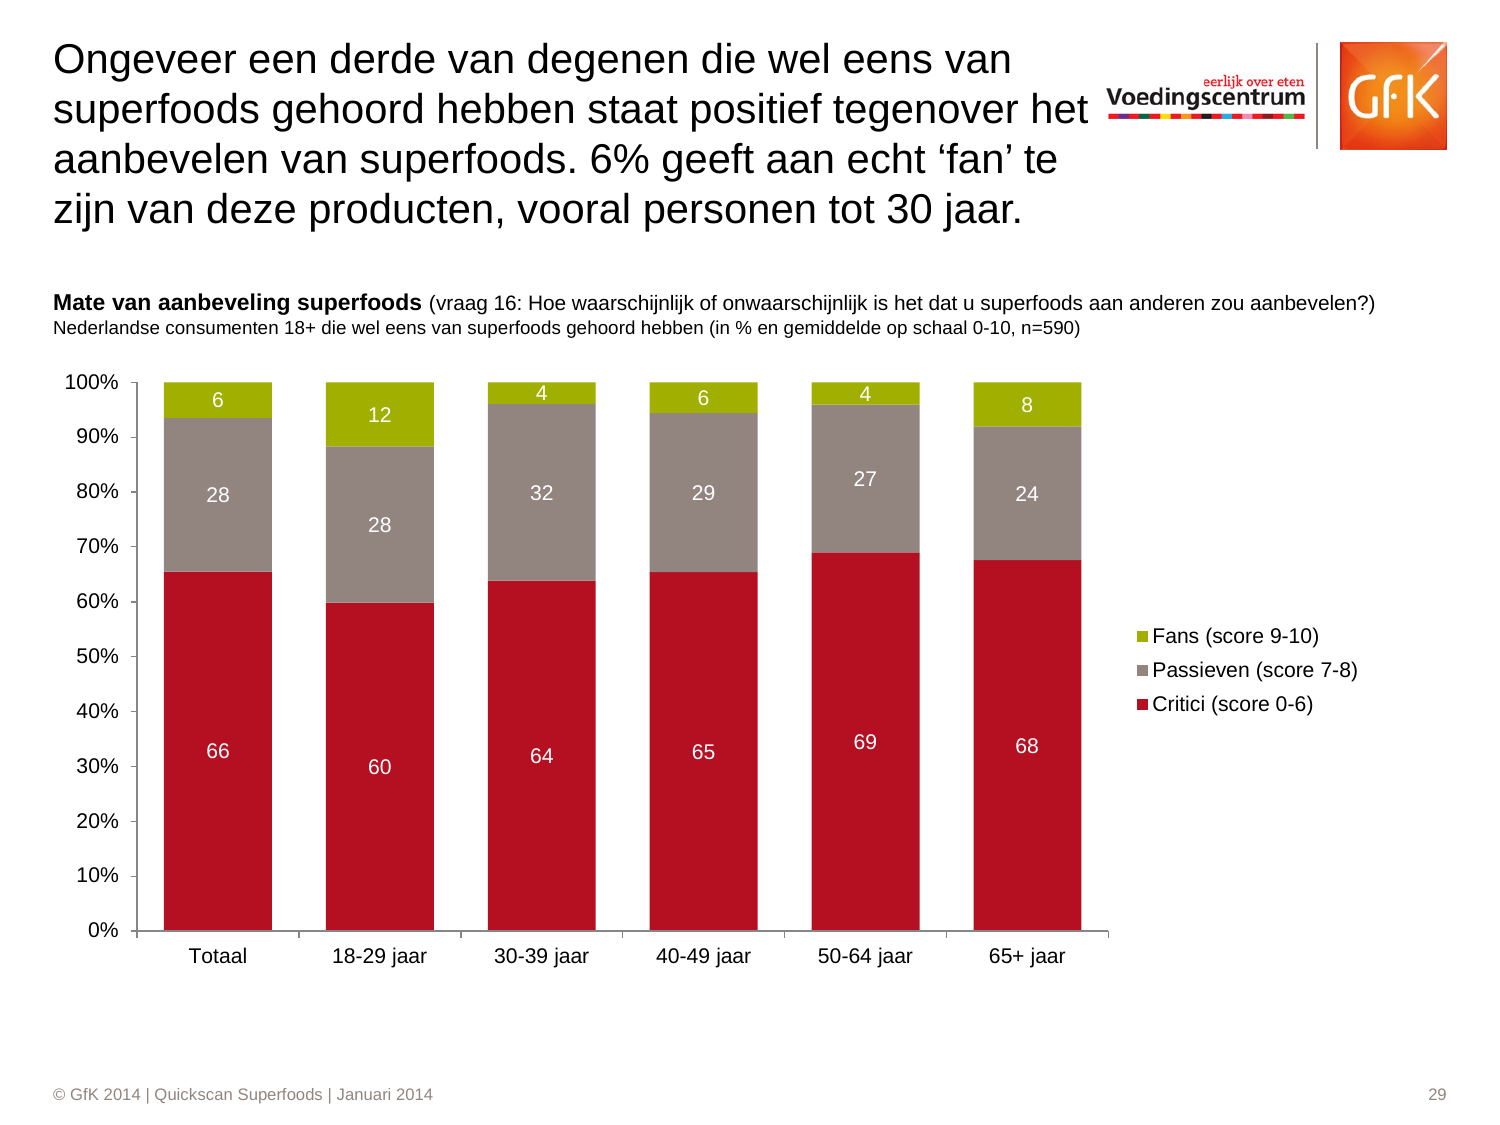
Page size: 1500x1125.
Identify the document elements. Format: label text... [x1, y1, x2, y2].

title Ongeveer een derde van degenen die wel eens van superfoods gehoord hebben staat positief tegenover het aanbevelen van superfoods. 6% geeft aan echt ‘fan’ te zijn van deze producten, vooral personen tot 30 jaar. [53, 42, 1093, 232]
picture [1340, 42, 1447, 150]
picture [52, 361, 1377, 979]
picture [1104, 73, 1306, 120]
text_box Mate van aanbeveling superfoods (vraag 16: Hoe waarschijnlijk of onwaarschijnlijk is het dat u superfoods aan anderen zou aanbevelen?) Nederlandse consumenten 18+ die wel eens van superfoods gehoord hebben (in % en gemiddelde op schaal 0-10, n=590) [53, 231, 1436, 338]
